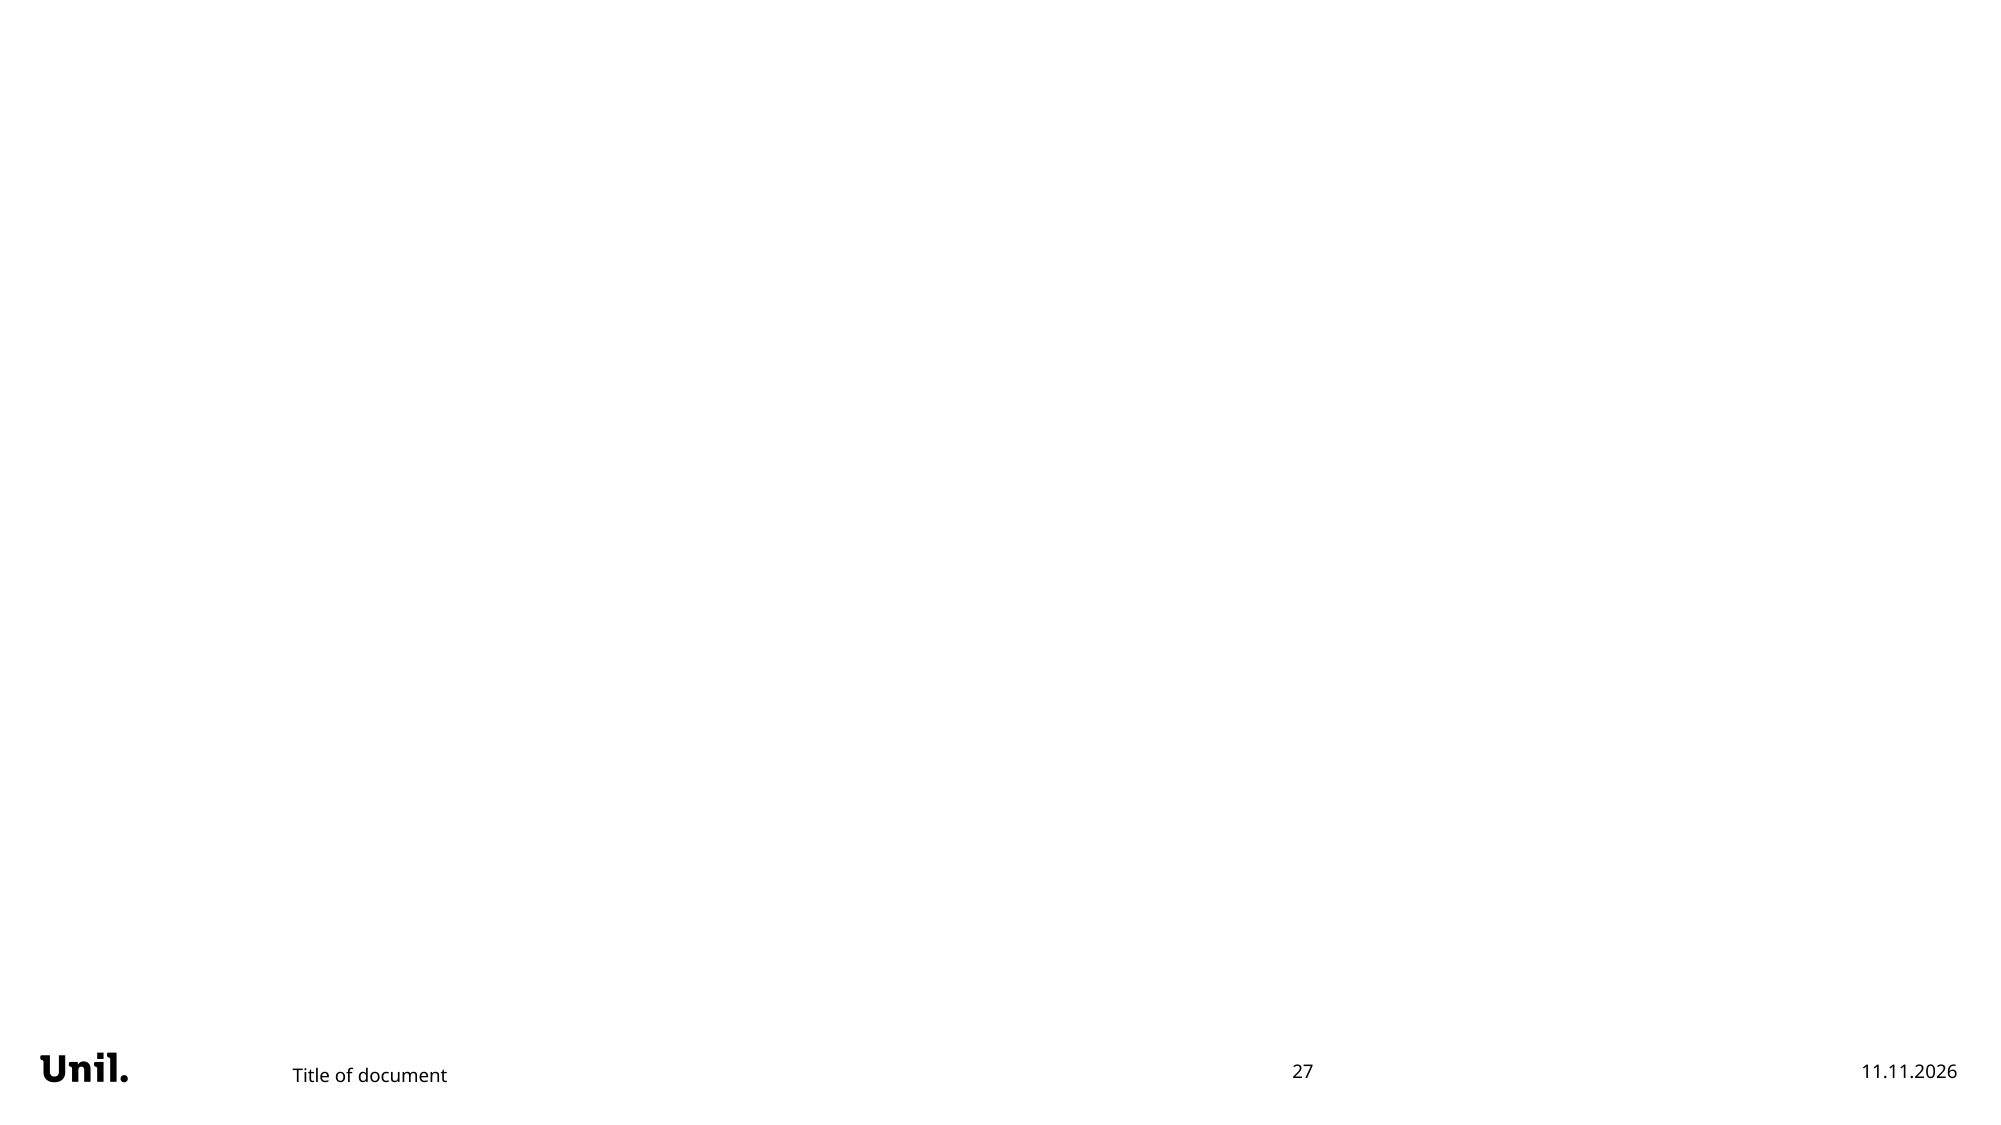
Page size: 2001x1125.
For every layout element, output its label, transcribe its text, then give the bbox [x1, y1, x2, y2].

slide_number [1789, 1026, 1958, 1086]
picture [27, 1042, 141, 1095]
footer Title of document [292, 1011, 1048, 1087]
slide_number 27 [1250, 1037, 1355, 1086]
